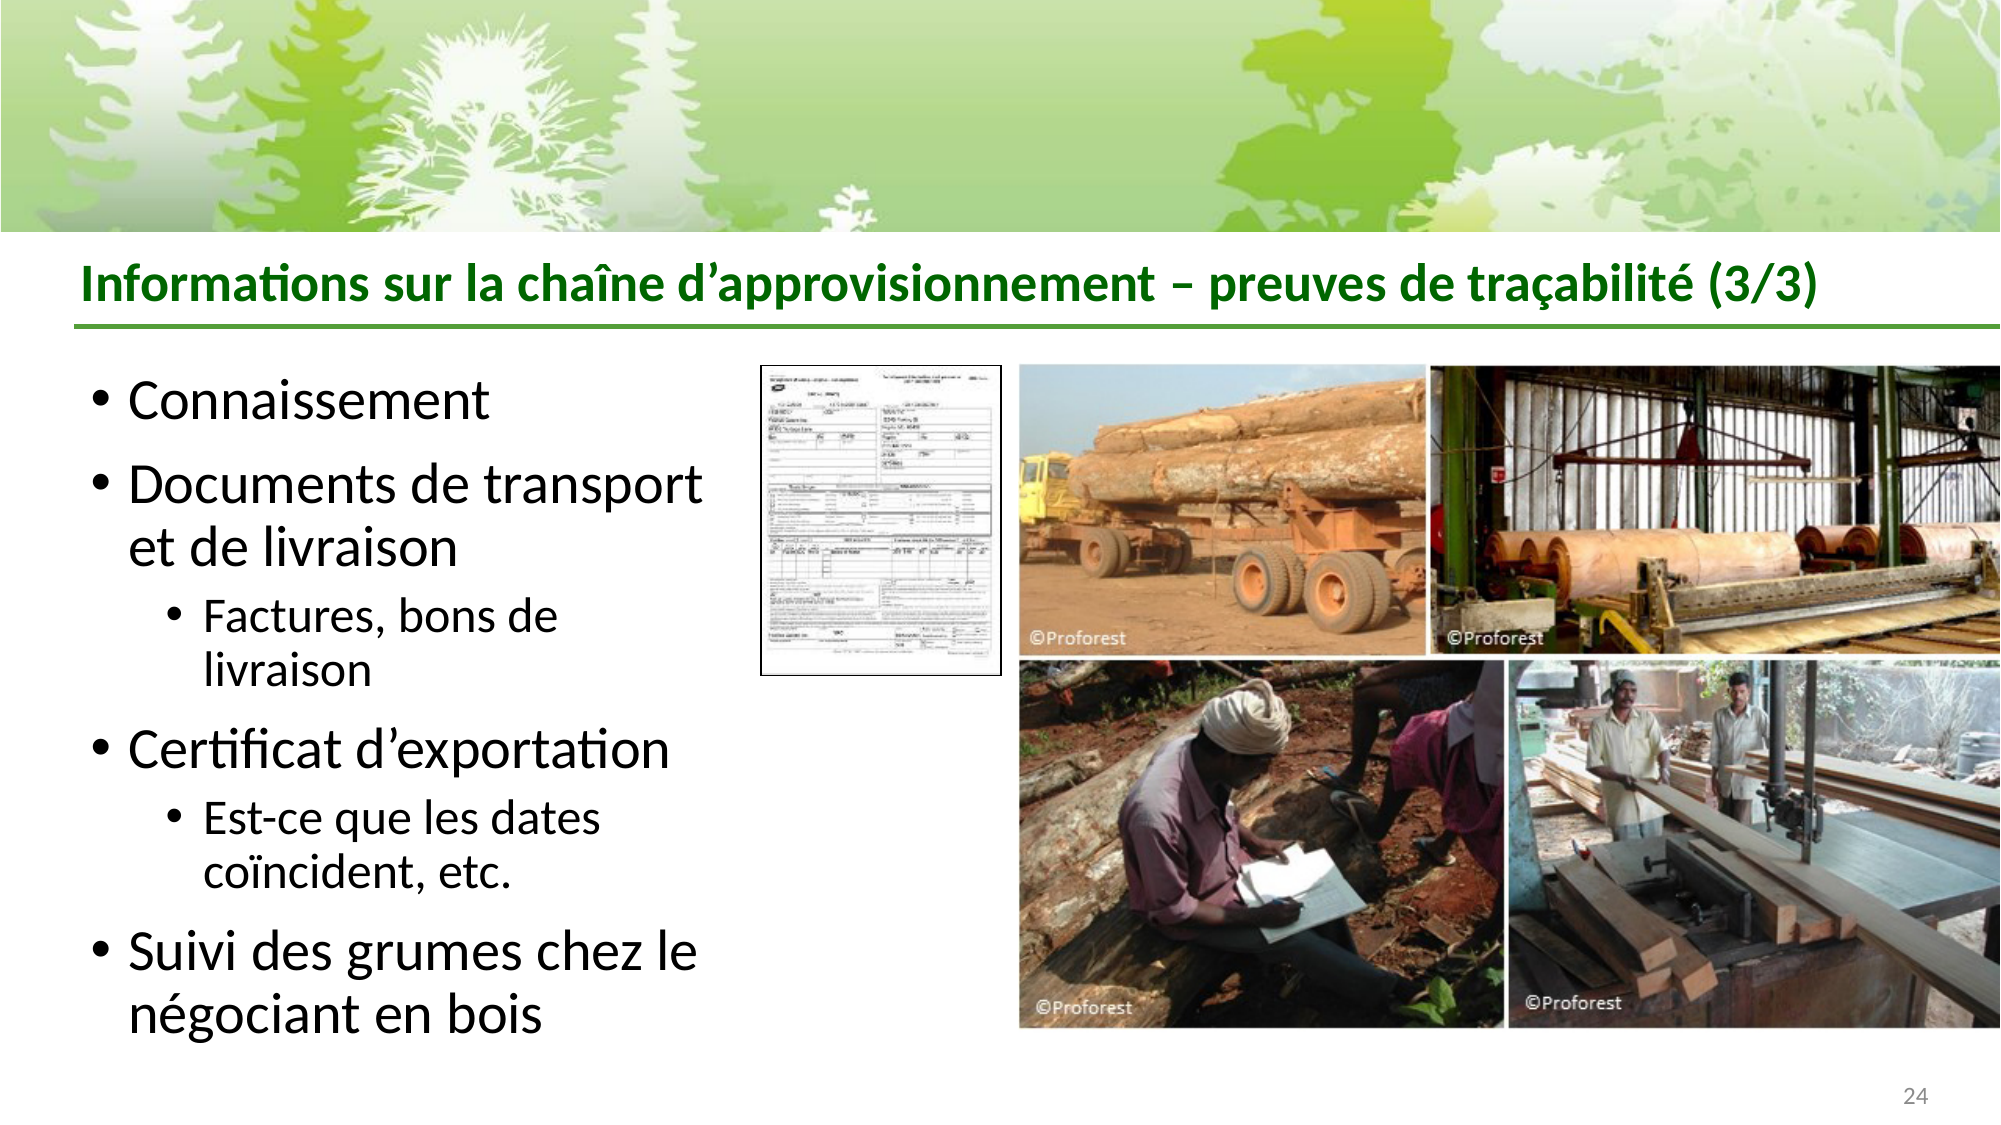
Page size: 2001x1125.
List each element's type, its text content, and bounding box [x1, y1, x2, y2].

picture [761, 366, 1000, 675]
picture [1018, 363, 2000, 1033]
title Informations sur la chaîne d’approvisionnement – preuves de traçabilité (3/3) [65, 190, 1912, 379]
slide_number 24 [1493, 1065, 1944, 1125]
picture [0, 0, 2000, 232]
list Connaissement Documents de transport et de livraison Factures, bons de livraison Certificat d’exportation Est-ce que les dates coïncident, etc. Suivi des grumes chez le négociant en bois [75, 362, 753, 1105]
